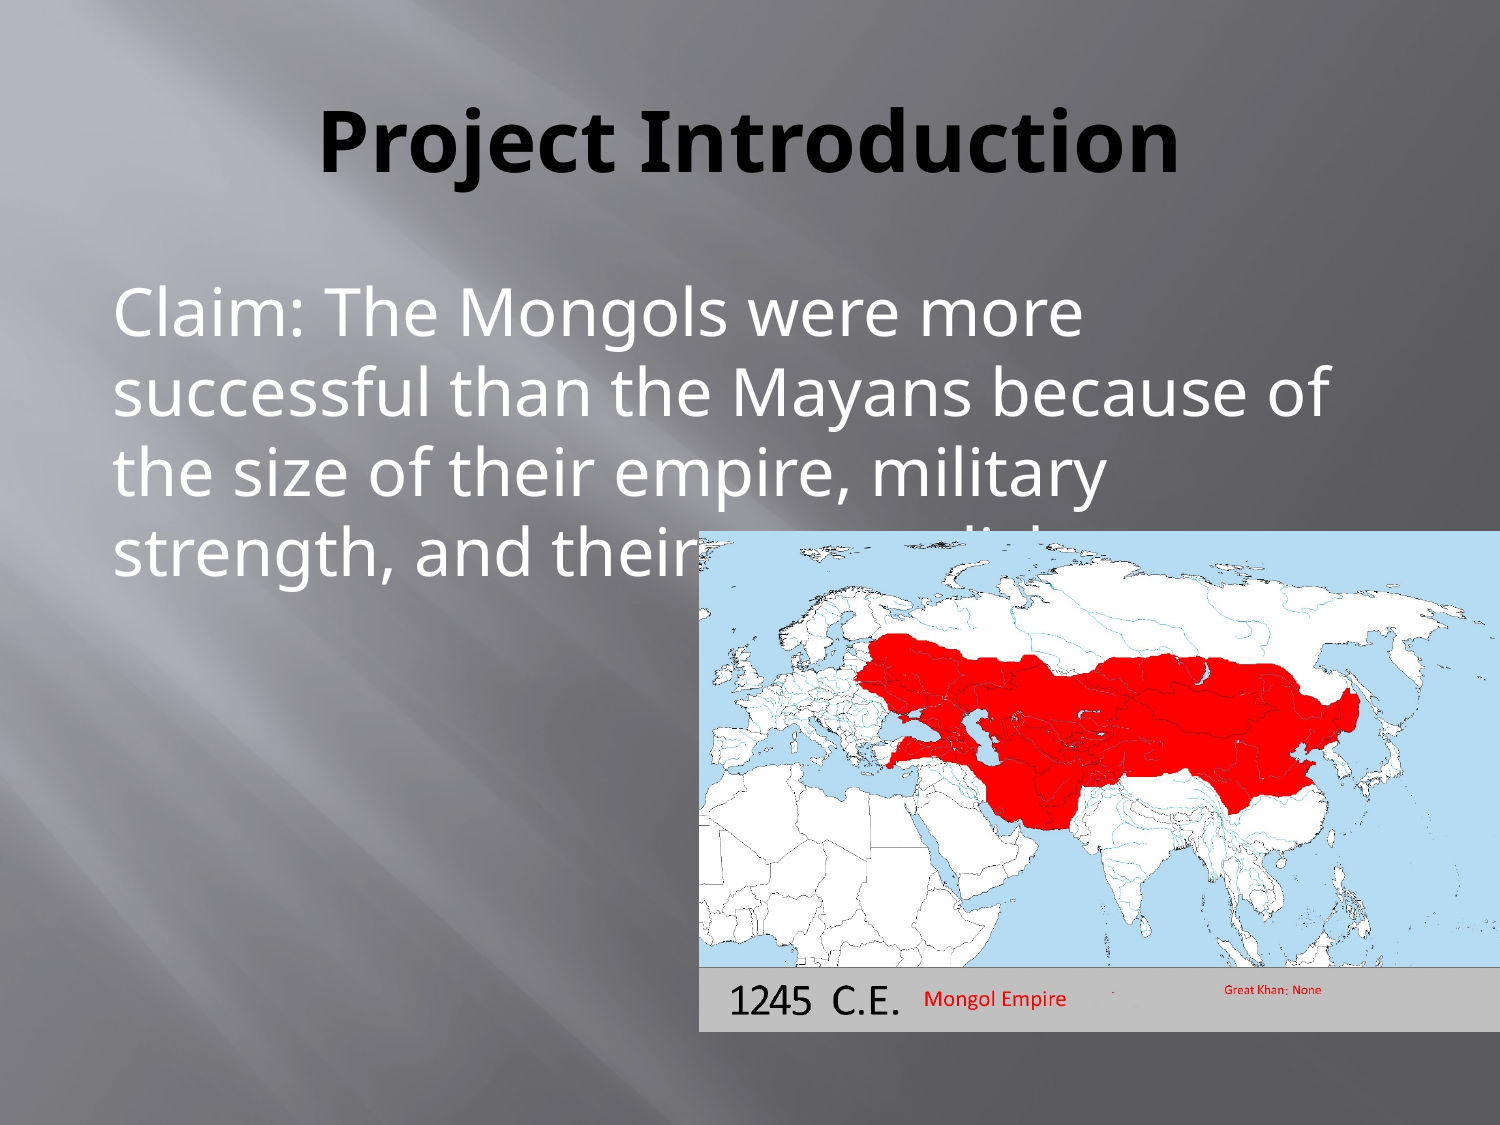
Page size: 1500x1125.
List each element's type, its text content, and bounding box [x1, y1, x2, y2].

title Project Introduction [75, 45, 1425, 233]
picture [699, 530, 1500, 1033]
list Claim: The Mongols were more successful than the Mayans because of the size of their empire, military strength, and their accomplishments. [74, 262, 1426, 1036]
